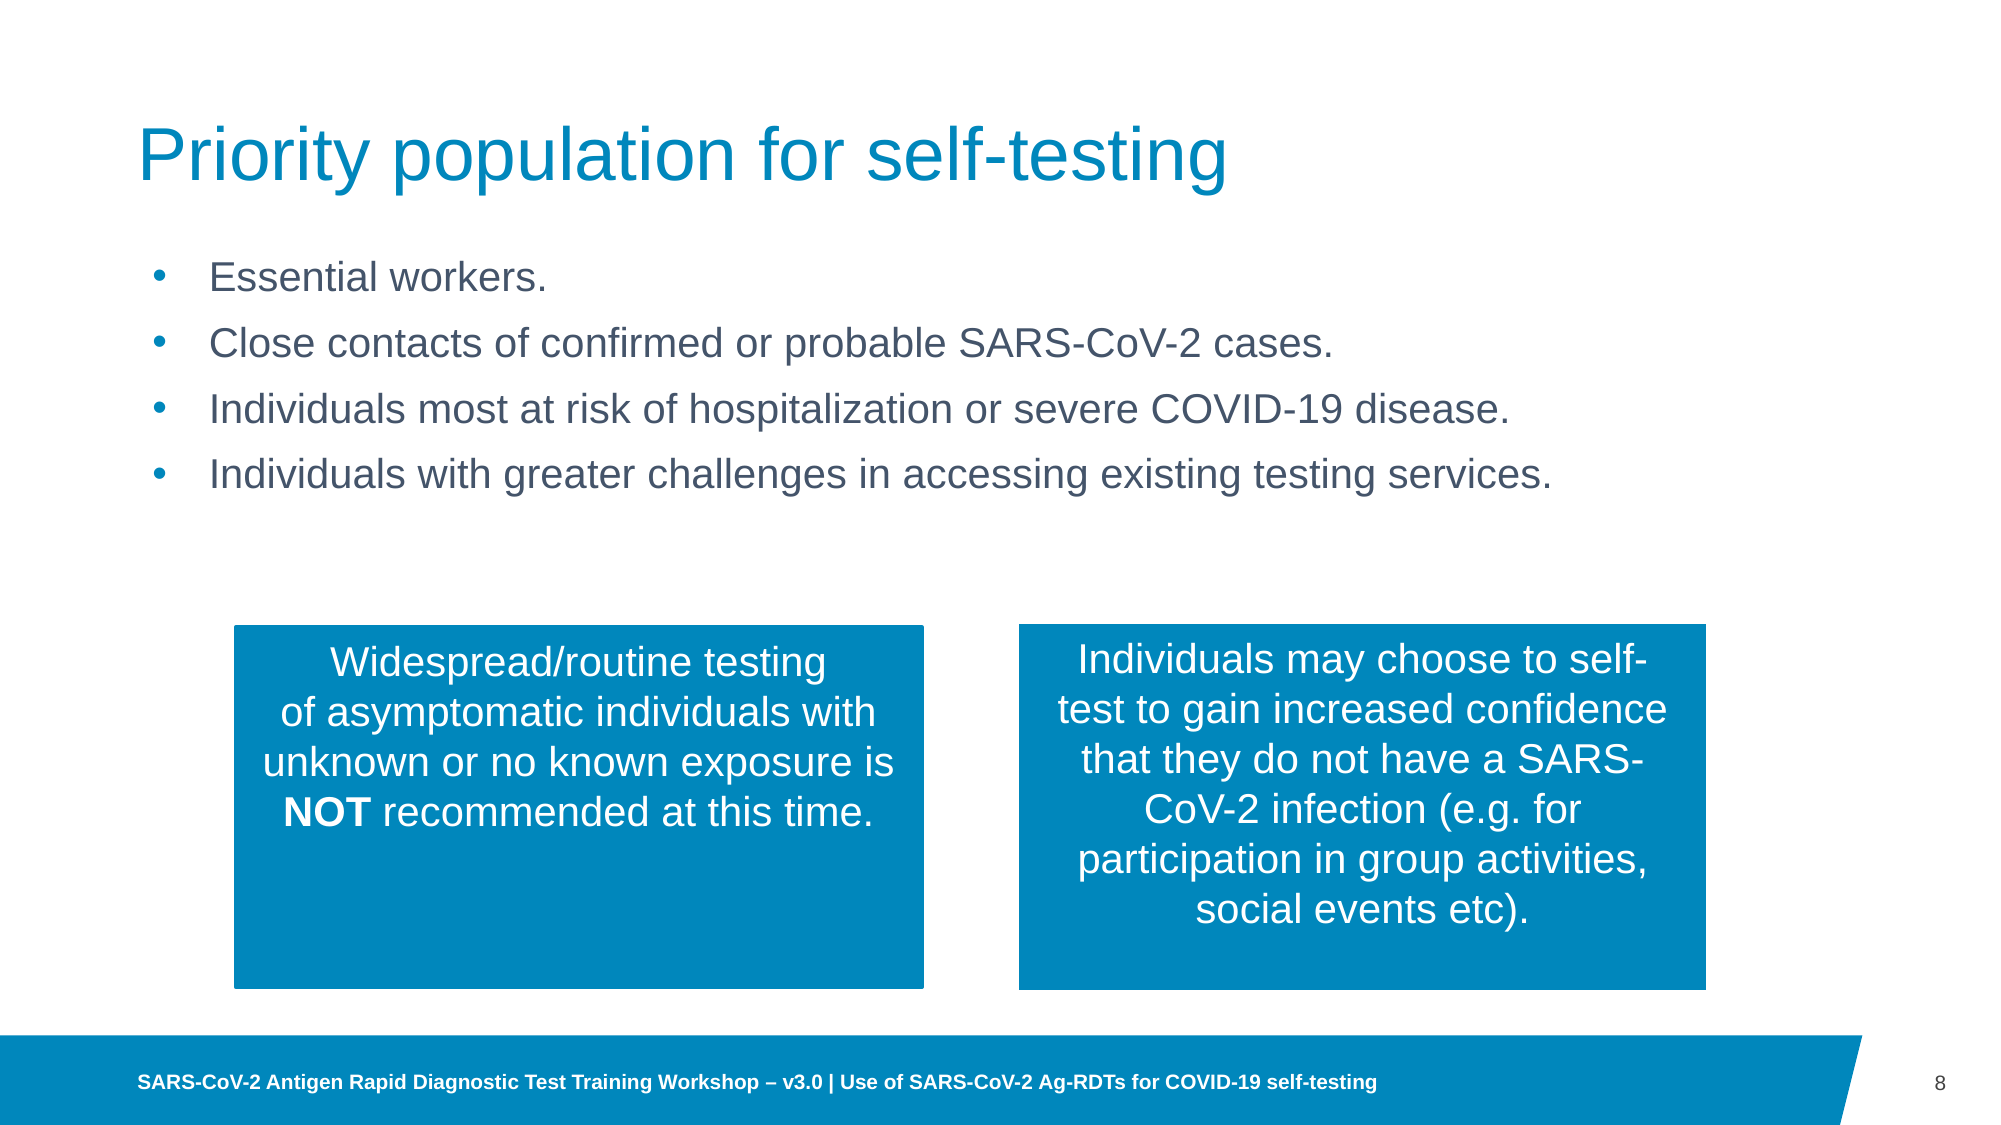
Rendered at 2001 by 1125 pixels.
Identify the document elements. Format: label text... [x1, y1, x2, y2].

title Priority population for self-testing [137, 41, 1863, 197]
list Essential workers. Close contacts of confirmed or probable SARS-CoV-2 cases. Individuals most at risk of hospitalization or severe COVID-19 disease. Individuals with greater challenges in accessing existing testing services. [137, 248, 1863, 977]
text_box Individuals may choose to self-test to gain increased confidence that they do not have a SARS-CoV-2 infection (e.g. for participation in group activities, social events etc). [1019, 624, 1706, 990]
footer SARS-CoV-2 Antigen Rapid Diagnostic Test Training Workshop – v3.0 | Use of SARS-CoV-2 Ag-RDTs for COVID-19 self-testing [137, 1039, 1392, 1122]
text_box Widespread/routine testing of asymptomatic individuals with unknown or no known exposure is NOT recommended at this time. [234, 625, 924, 989]
slide_number 8 [1862, 1035, 1947, 1125]
